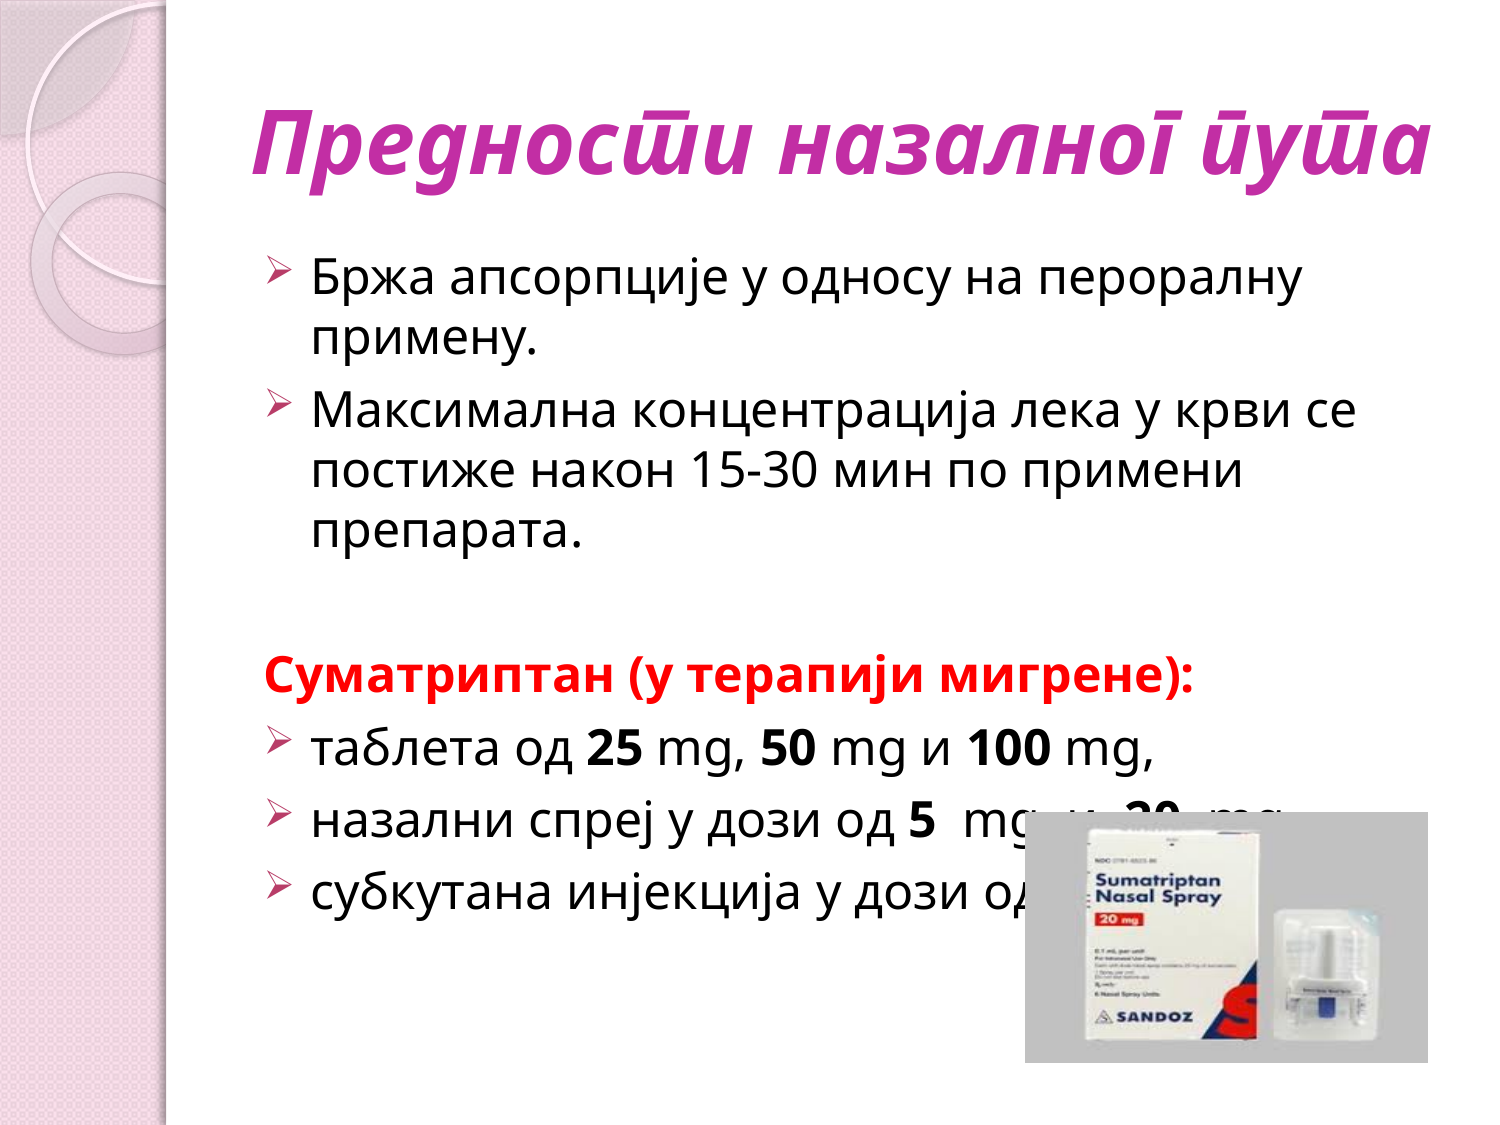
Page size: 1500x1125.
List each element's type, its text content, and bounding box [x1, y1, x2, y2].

title Предности назалног пута [235, 45, 1466, 233]
list Бржа апсорпције у односу на пероралну примену. Максимална концентрација лека у крви се постиже након 15-30 мин по примени препарата. Суматриптан (у терапији мигрене): таблета од 25 mg, 50 mg и 100 mg, назални спреј у дози од 5 mg и 20 mg субкутана инјекција у дози од 4 mg и 6 mg. [235, 237, 1466, 1025]
picture [1024, 812, 1428, 1063]
